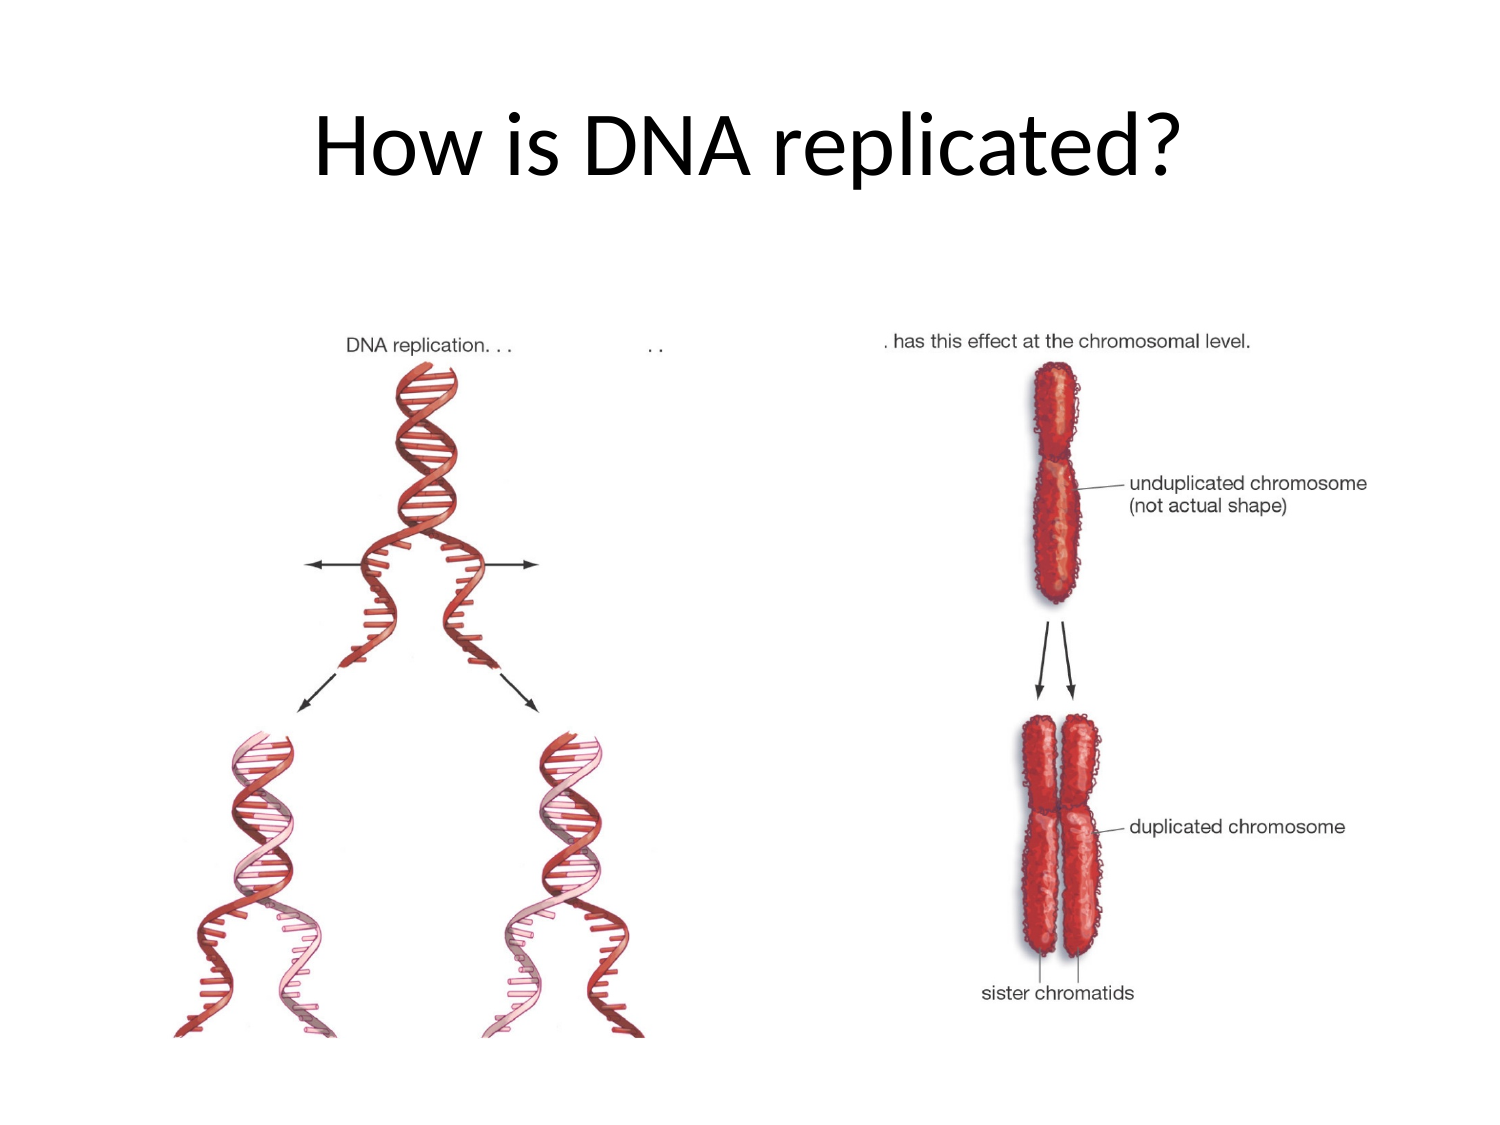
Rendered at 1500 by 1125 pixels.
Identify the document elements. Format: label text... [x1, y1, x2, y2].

picture [884, 320, 1371, 1035]
picture [149, 324, 663, 1039]
title How is DNA replicated? [74, 44, 1426, 233]
